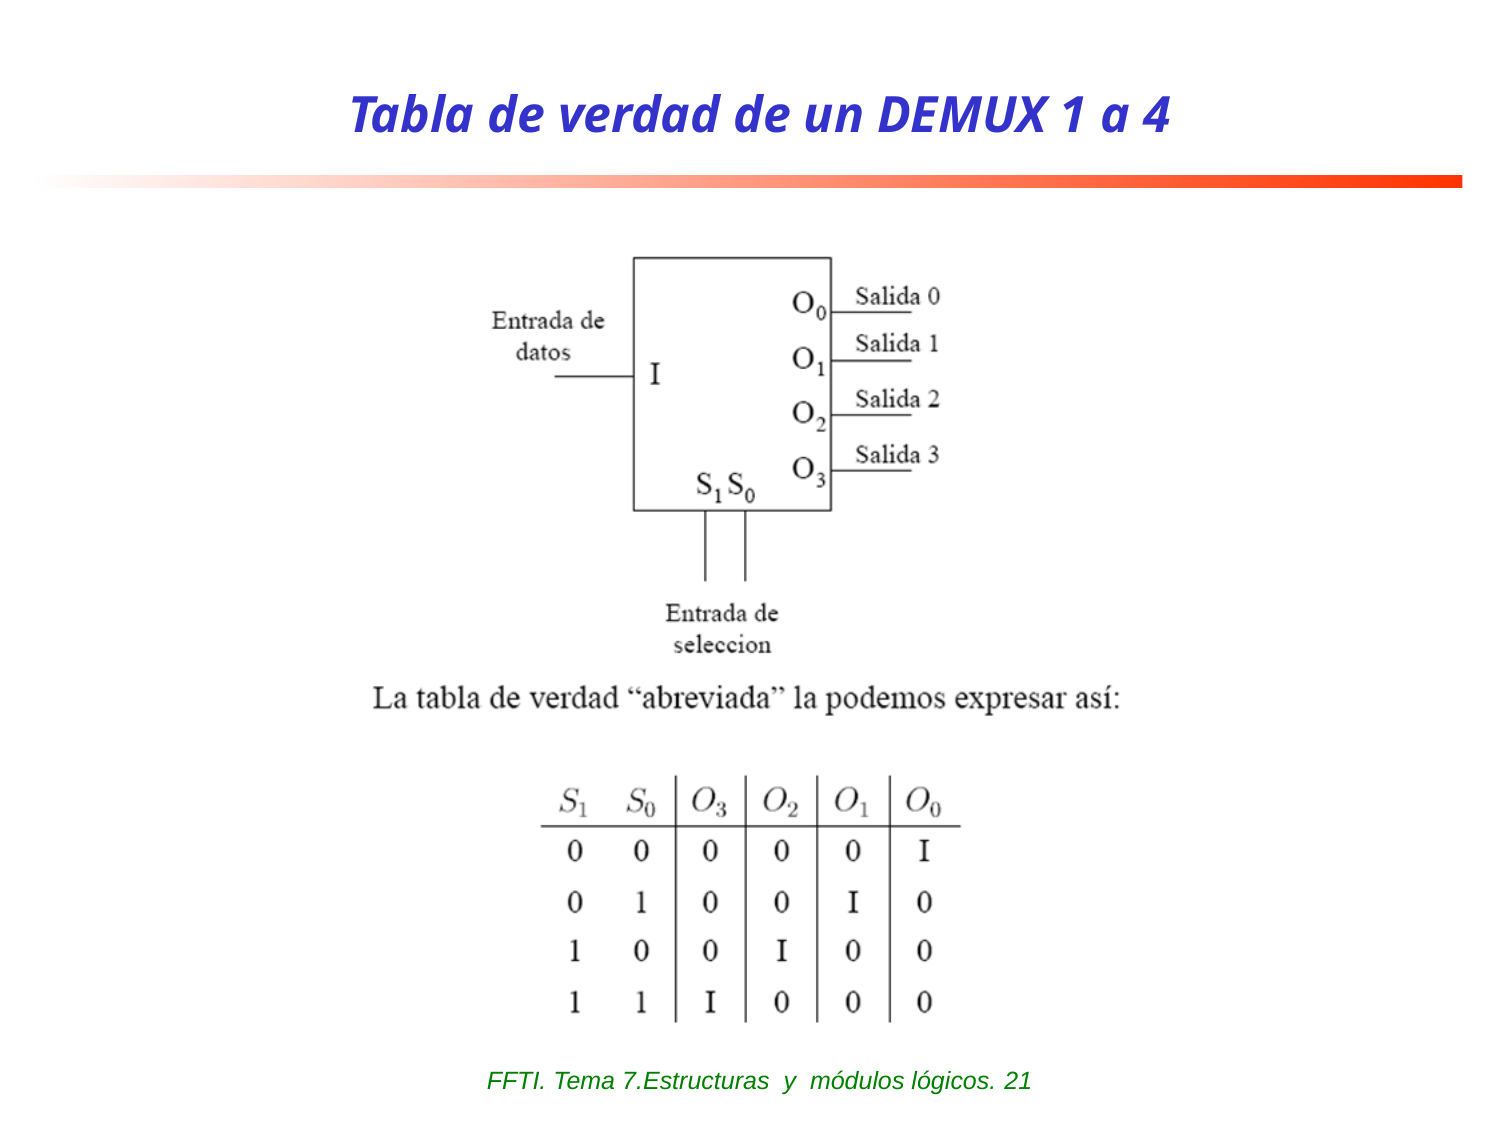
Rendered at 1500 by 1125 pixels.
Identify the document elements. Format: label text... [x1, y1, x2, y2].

picture [356, 228, 1158, 1036]
title Tabla de verdad de un DEMUX 1 a 4 [68, 49, 1451, 176]
footer FFTI. Tema 7.Estructuras y módulos lógicos. 21 [68, 1056, 1451, 1103]
